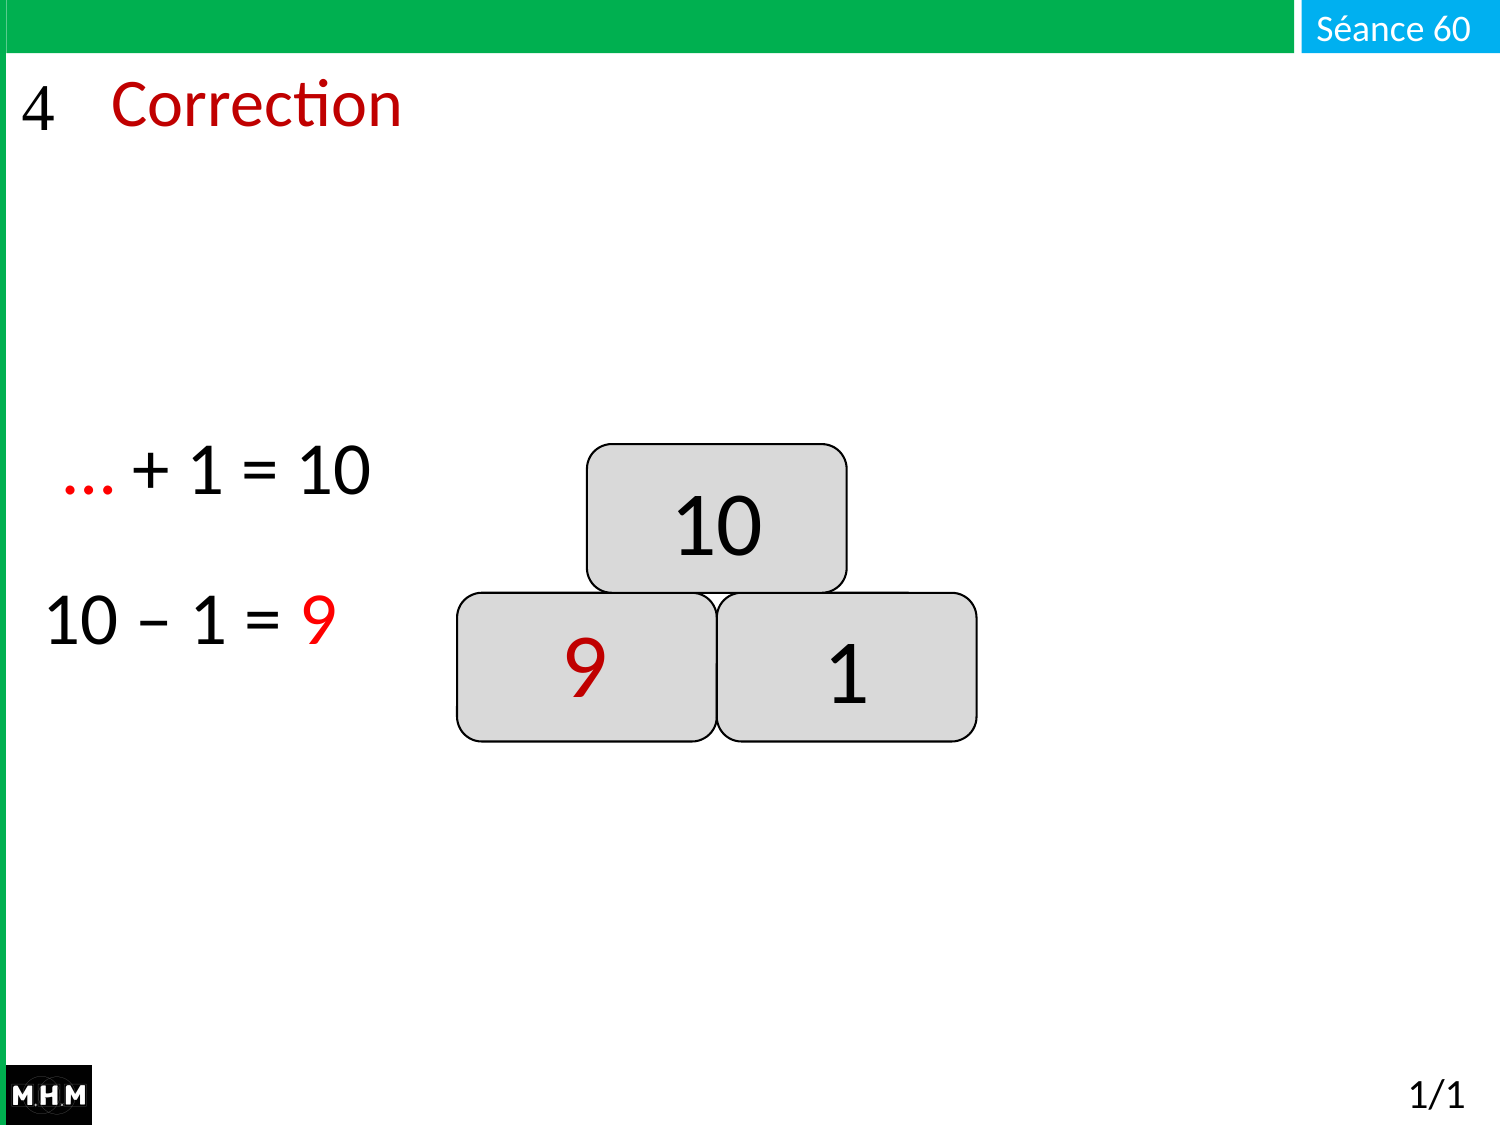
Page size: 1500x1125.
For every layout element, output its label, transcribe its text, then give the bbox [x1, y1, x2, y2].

text_box 1 [715, 591, 978, 743]
text_box 10 – 1 = 9 [27, 562, 430, 668]
text_box 9 [546, 598, 617, 724]
text_box … + 1 = 10 [48, 412, 430, 518]
title Correction [96, 60, 1391, 150]
text_box 10 [585, 443, 848, 594]
text_box … [455, 591, 717, 743]
picture [6, 1065, 92, 1125]
list 1/1 [1373, 1064, 1500, 1125]
